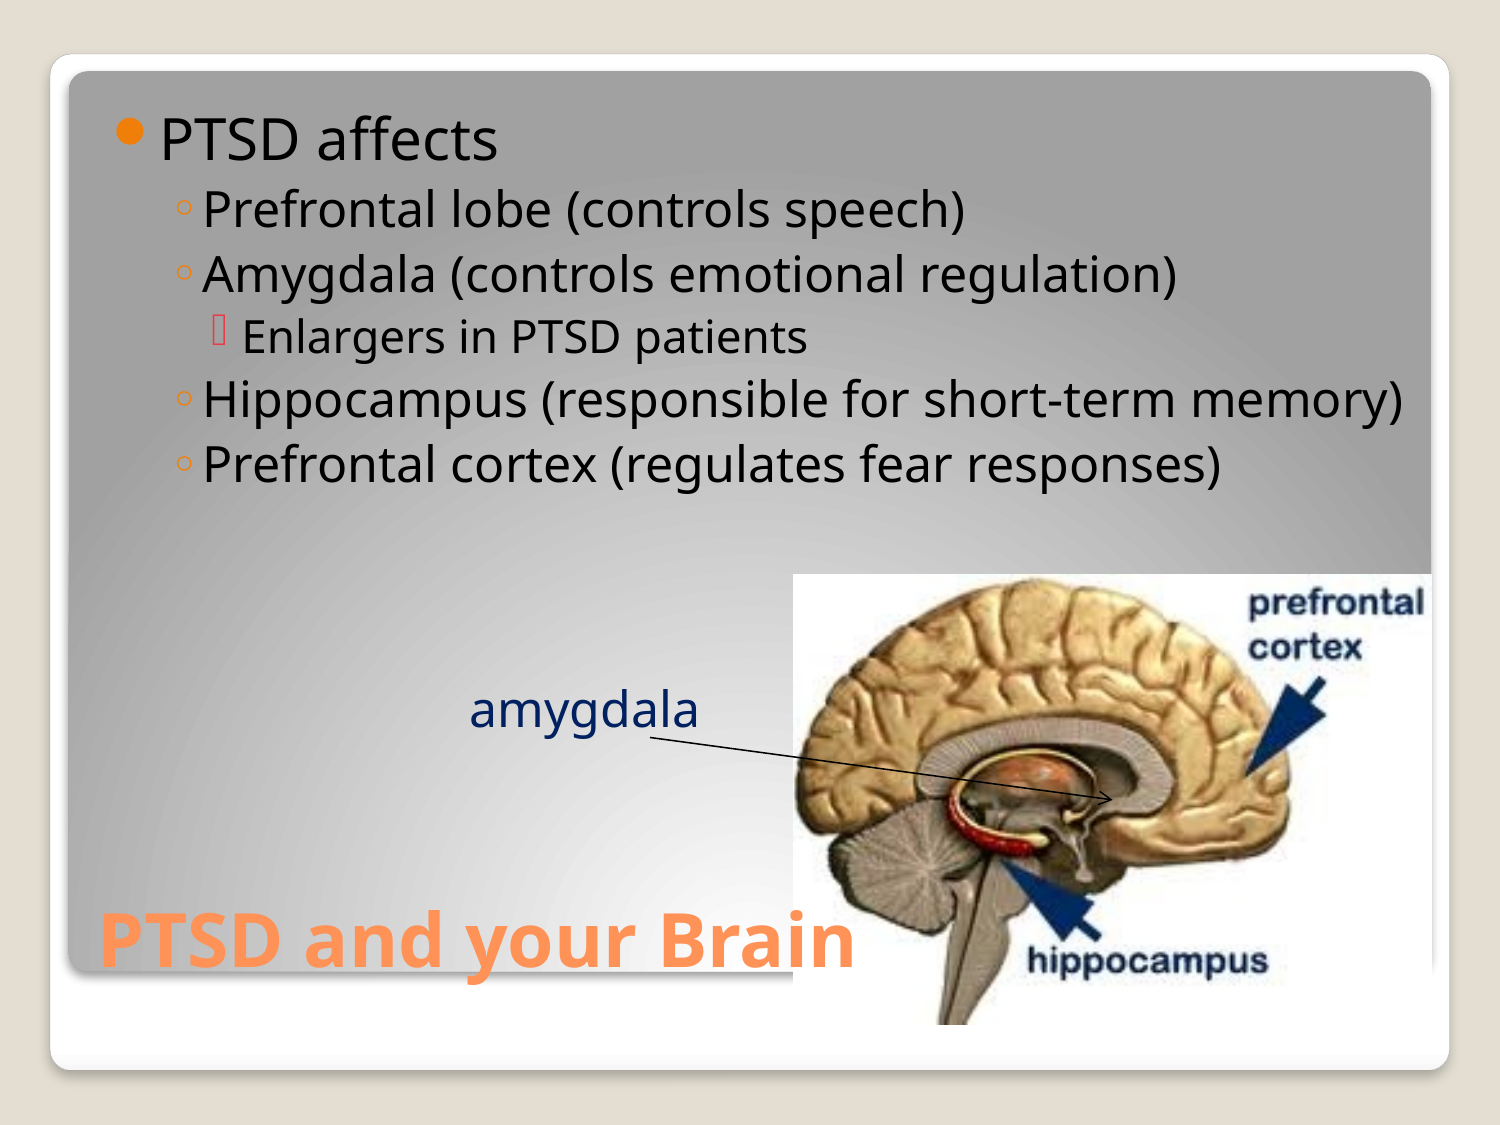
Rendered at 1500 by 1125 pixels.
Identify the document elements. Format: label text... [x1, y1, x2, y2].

list PTSD affects Prefrontal lobe (controls speech) Amygdala (controls emotional regulation) Enlargers in PTSD patients Hippocampus (responsible for short-term memory) Prefrontal cortex (regulates fear responses) amygdala [82, 86, 1425, 1063]
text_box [649, 737, 1113, 801]
picture [793, 574, 1432, 1026]
